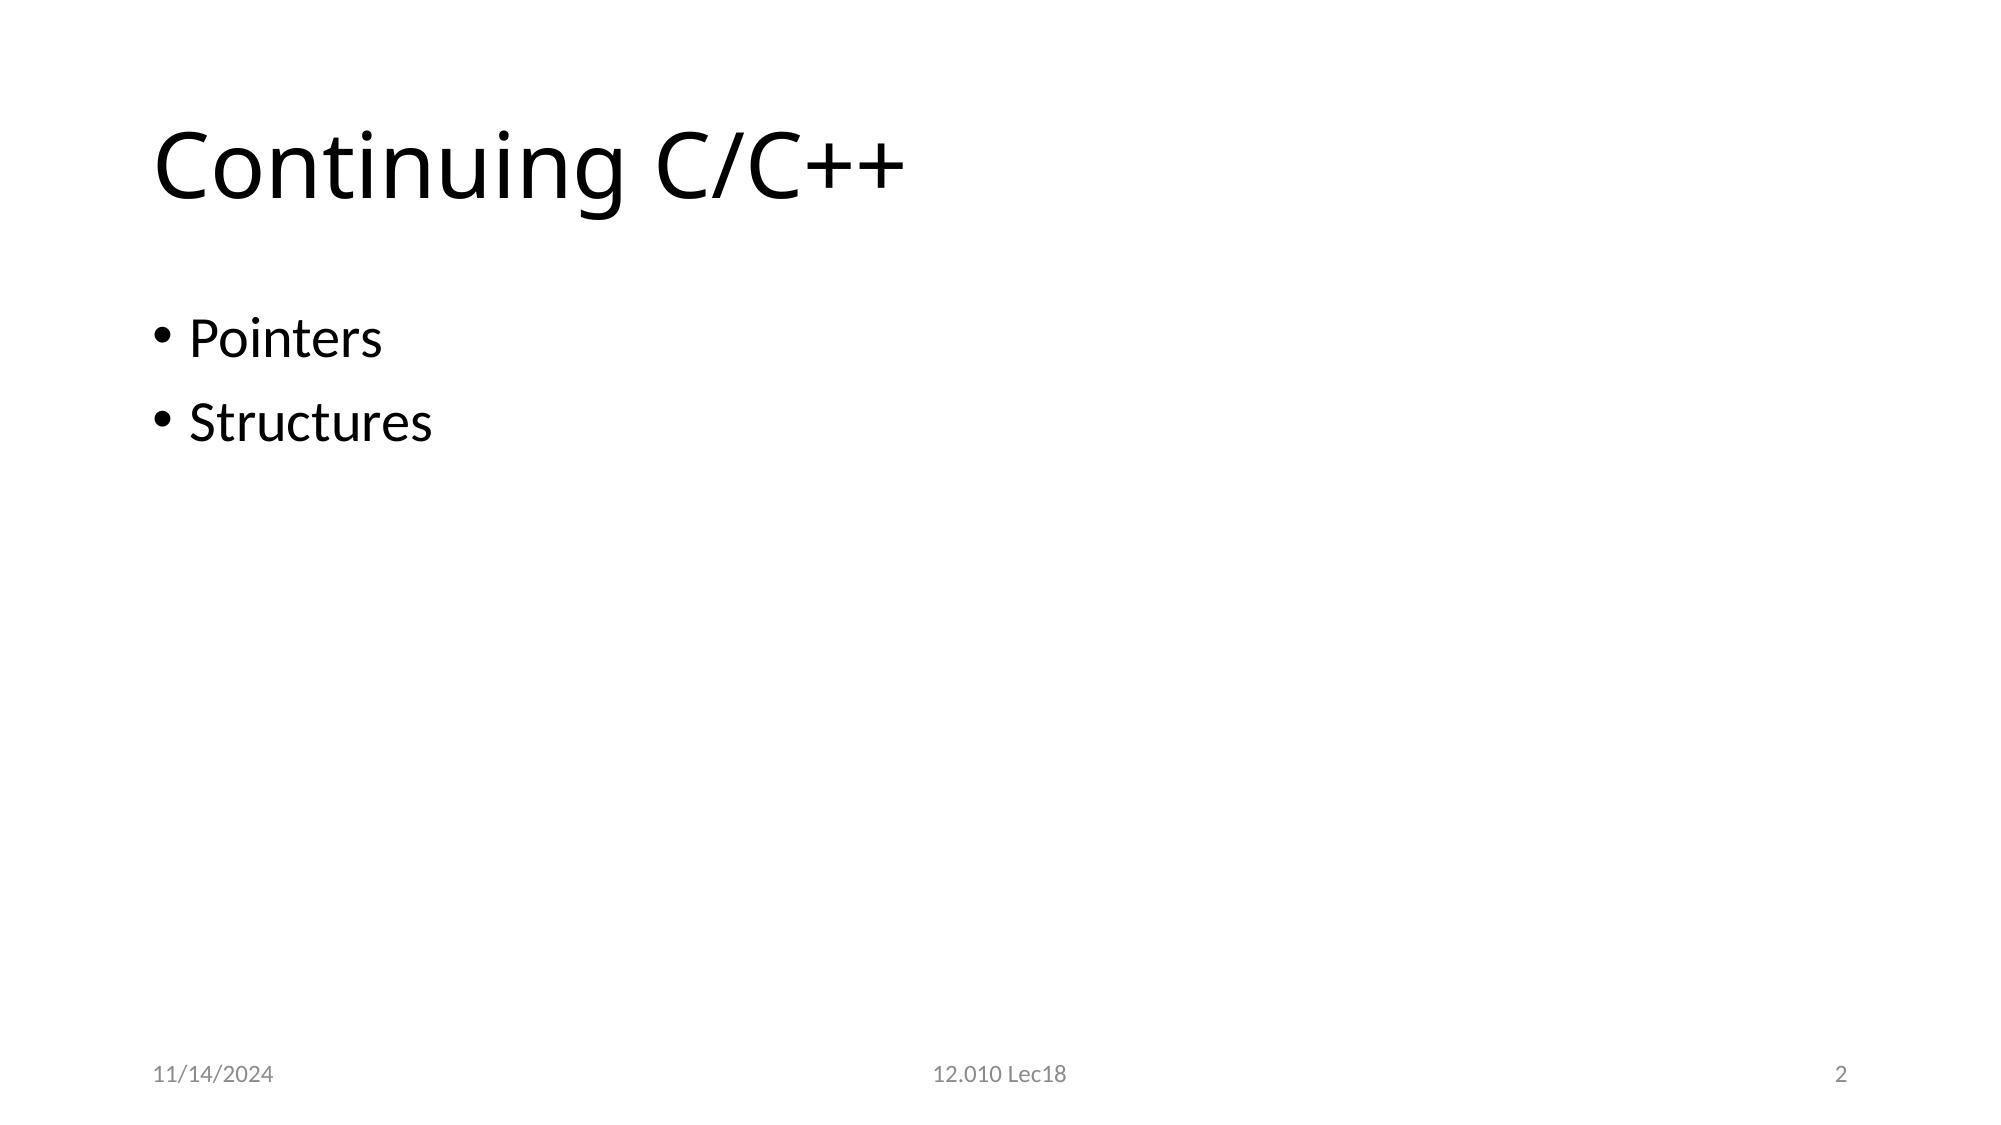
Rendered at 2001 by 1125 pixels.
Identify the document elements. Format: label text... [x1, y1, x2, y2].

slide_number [137, 1042, 588, 1103]
footer 12.010 Lec18 [662, 1042, 1338, 1103]
slide_number 2 [1412, 1042, 1863, 1103]
list Pointers Structures [137, 299, 1863, 1014]
title Continuing C/C++ [137, 59, 1863, 278]
